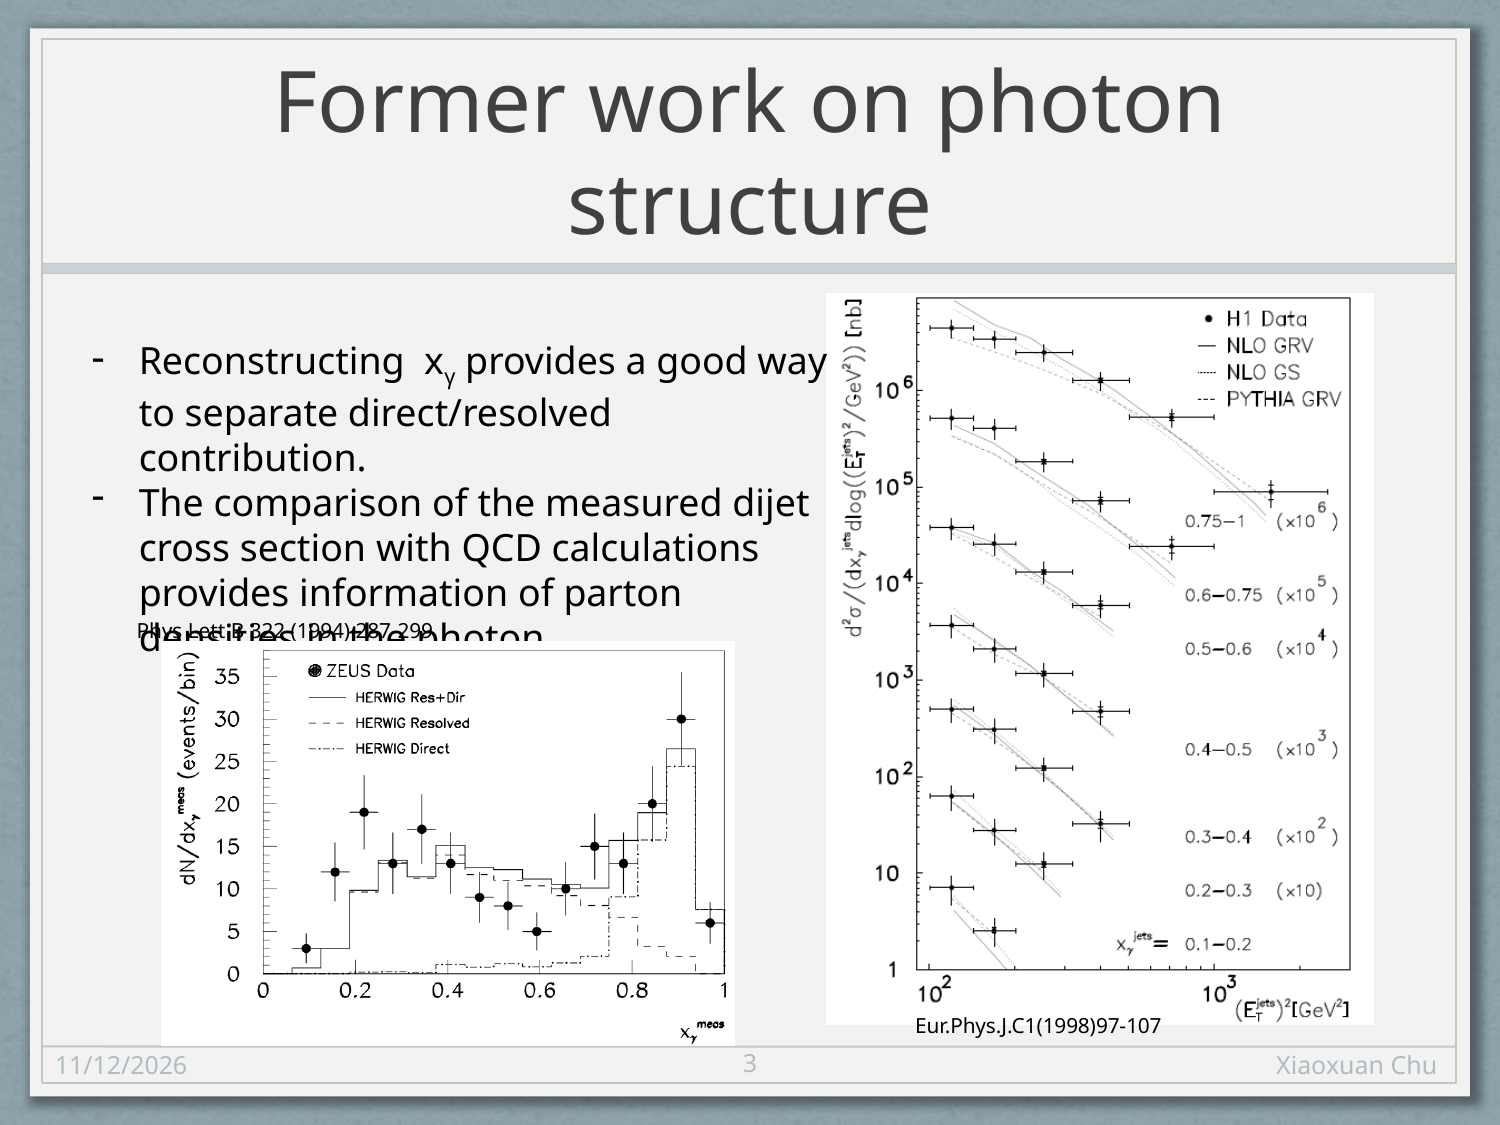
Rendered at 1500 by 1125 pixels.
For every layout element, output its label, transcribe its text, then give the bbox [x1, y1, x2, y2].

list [70, 641, 827, 1047]
text_box Reconstructing xγ provides a good way to separate direct/resolved contribution. The comparison of the measured dijet cross section with QCD calculations provides information of parton densities in the photon. [77, 329, 818, 634]
footer Xiaoxuan Chu [977, 1045, 1453, 1088]
slide_number 3 [687, 1057, 813, 1088]
text_box Eur.Phys.J.C1(1998)97-107 [900, 1039, 1205, 1045]
title Former work on photon structure [147, 40, 1353, 260]
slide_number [39, 1045, 390, 1088]
picture [825, 292, 1375, 1026]
